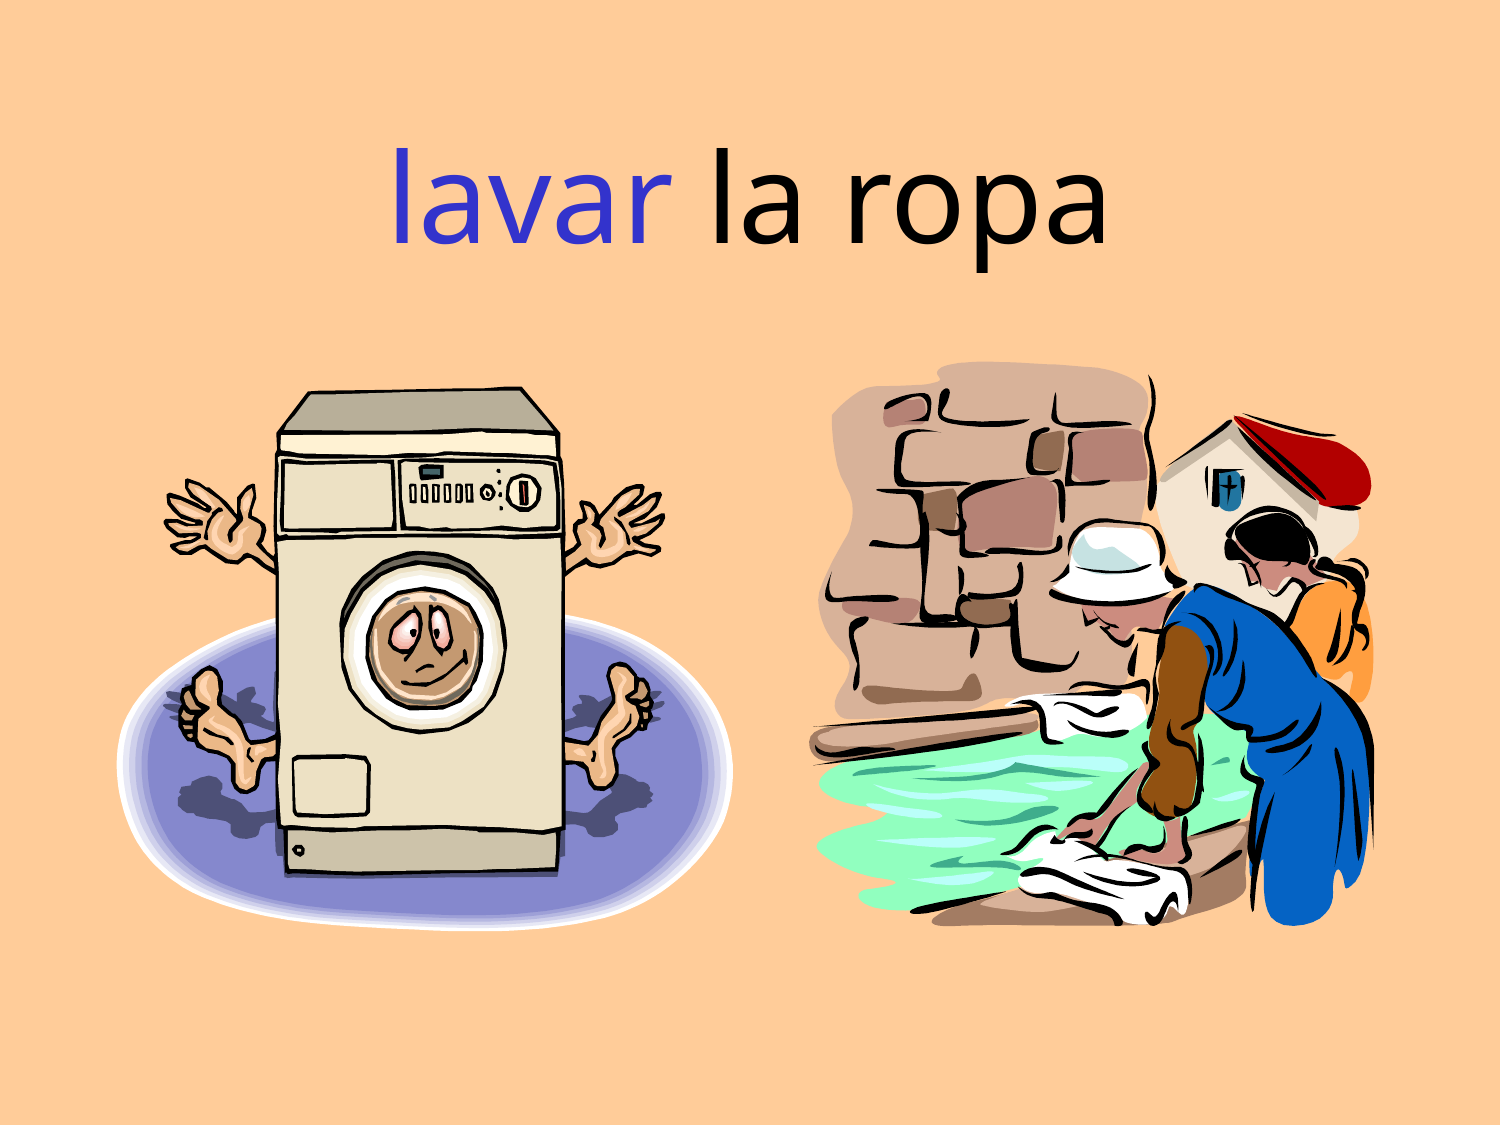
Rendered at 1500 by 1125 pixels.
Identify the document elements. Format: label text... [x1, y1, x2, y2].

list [112, 386, 738, 939]
title lavar la ropa [112, 99, 1388, 288]
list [808, 361, 1376, 929]
